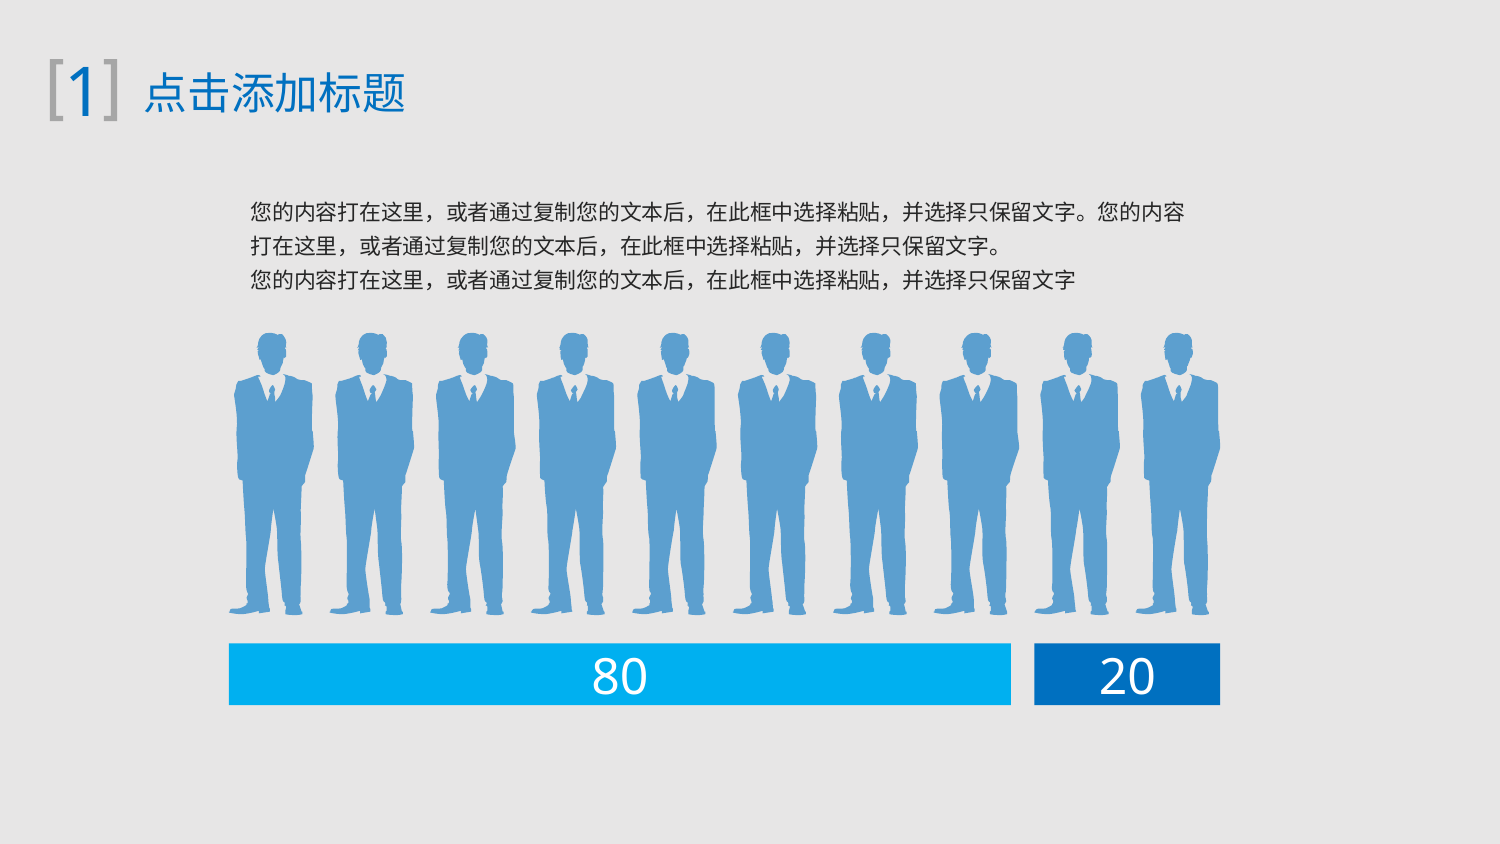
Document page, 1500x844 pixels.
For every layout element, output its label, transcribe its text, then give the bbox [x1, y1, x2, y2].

text_box [833, 374, 918, 616]
text_box [759, 332, 790, 376]
text_box [659, 332, 690, 376]
text_box [356, 332, 387, 376]
text_box [1034, 374, 1120, 616]
text_box 80 [228, 642, 1012, 706]
text_box 20 [1033, 642, 1221, 706]
text_box [49, 59, 64, 122]
text_box [329, 374, 415, 616]
text_box [632, 374, 717, 616]
text_box [961, 332, 992, 376]
text_box [457, 332, 489, 376]
text_box 点击添加标题 [128, 58, 421, 126]
text_box [1135, 374, 1221, 616]
text_box [256, 332, 287, 376]
text_box [103, 59, 118, 122]
text_box 您的内容打在这里，或者通过复制您的文本后，在此框中选择粘贴，并选择只保留文字。您的内容打在这里，或者通过复制您的文本后，在此框中选择粘贴，并选择只保留文字。 您的内容打在这里，或者通过复制您的文本后，在此框中选择粘贴，并选择只保留文字 [236, 183, 1202, 301]
text_box [559, 332, 589, 376]
text_box [732, 374, 818, 616]
text_box [228, 374, 314, 616]
text_box [860, 332, 891, 376]
text_box [430, 374, 516, 616]
text_box [1062, 332, 1093, 376]
text_box 1 [49, 42, 119, 138]
text_box [530, 374, 617, 616]
text_box [933, 374, 1020, 616]
text_box [1163, 332, 1193, 376]
